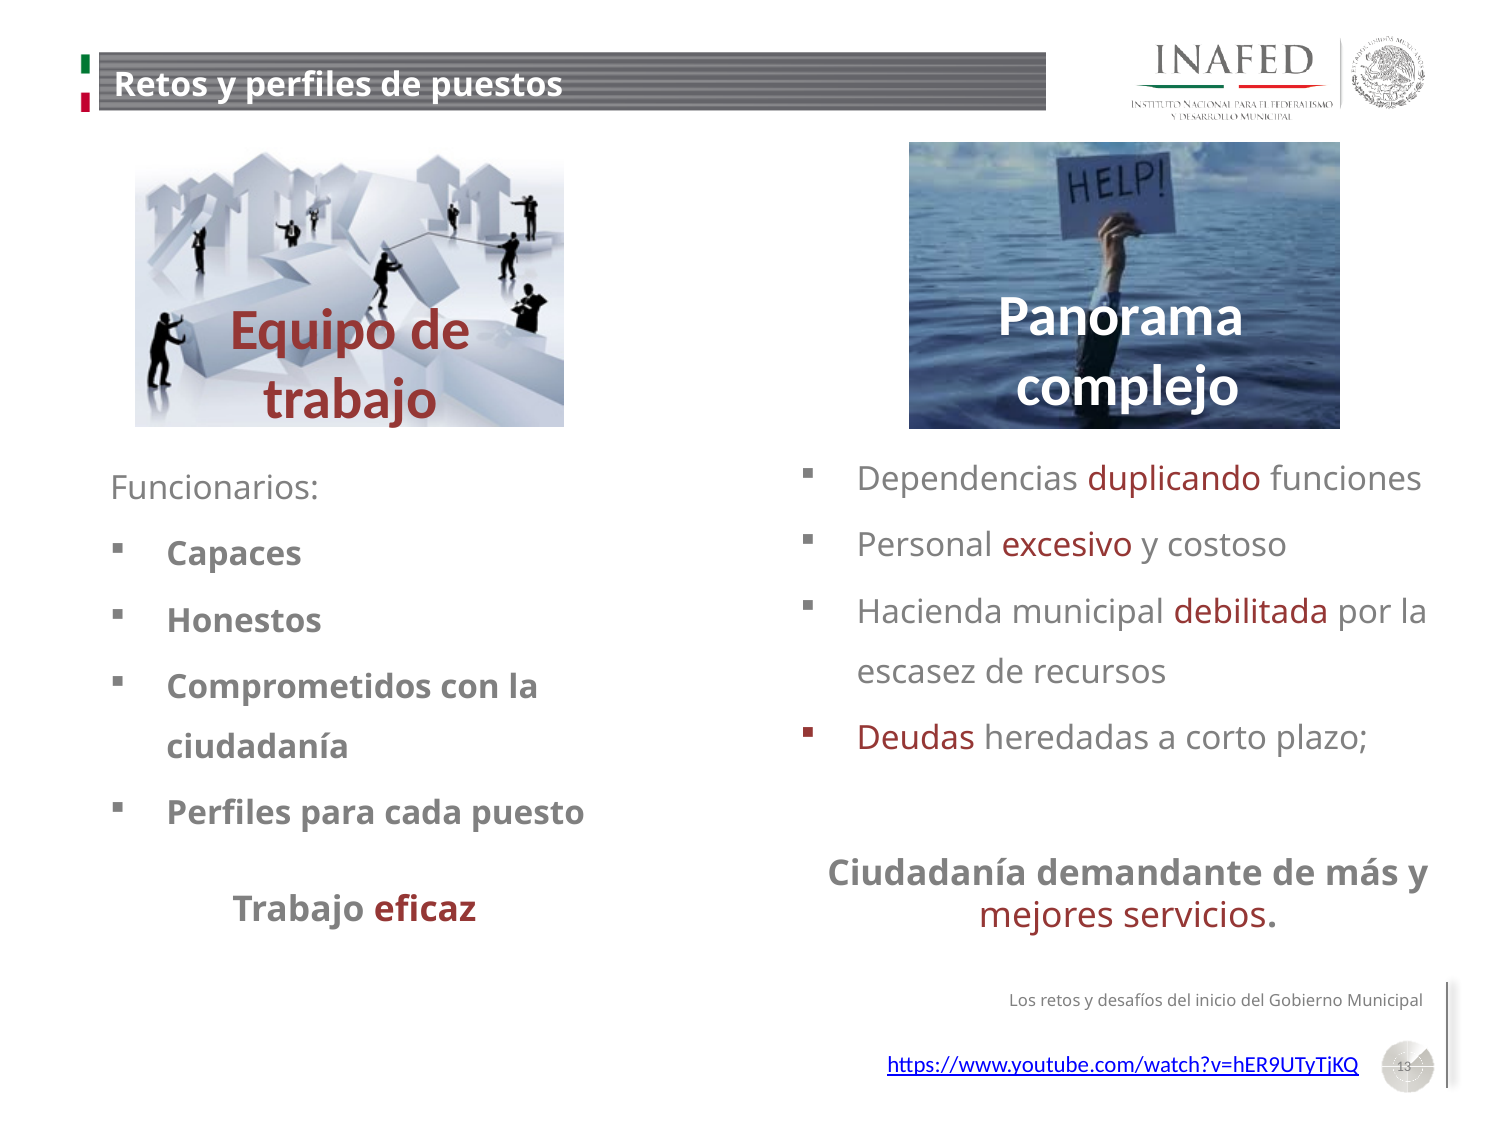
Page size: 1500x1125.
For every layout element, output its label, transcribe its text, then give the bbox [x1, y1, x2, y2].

text_box https://www.youtube.com/watch?v=hER9UTyTjKQ [624, 1042, 1374, 1085]
text_box Ciudadanía demandante de más y mejores servicios. [783, 840, 1473, 944]
title Retos y perfiles de puestos [98, 55, 1046, 111]
slide_number 13 [1381, 1035, 1443, 1097]
picture [77, 45, 1046, 112]
list Dependencias duplicando funciones Personal excesivo y costoso Hacienda municipal debilitada por la escasez de recursos Deudas heredadas a corto plazo; [785, 429, 1495, 1033]
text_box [909, 142, 1343, 429]
picture [1128, 35, 1436, 123]
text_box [38, 126, 671, 1042]
